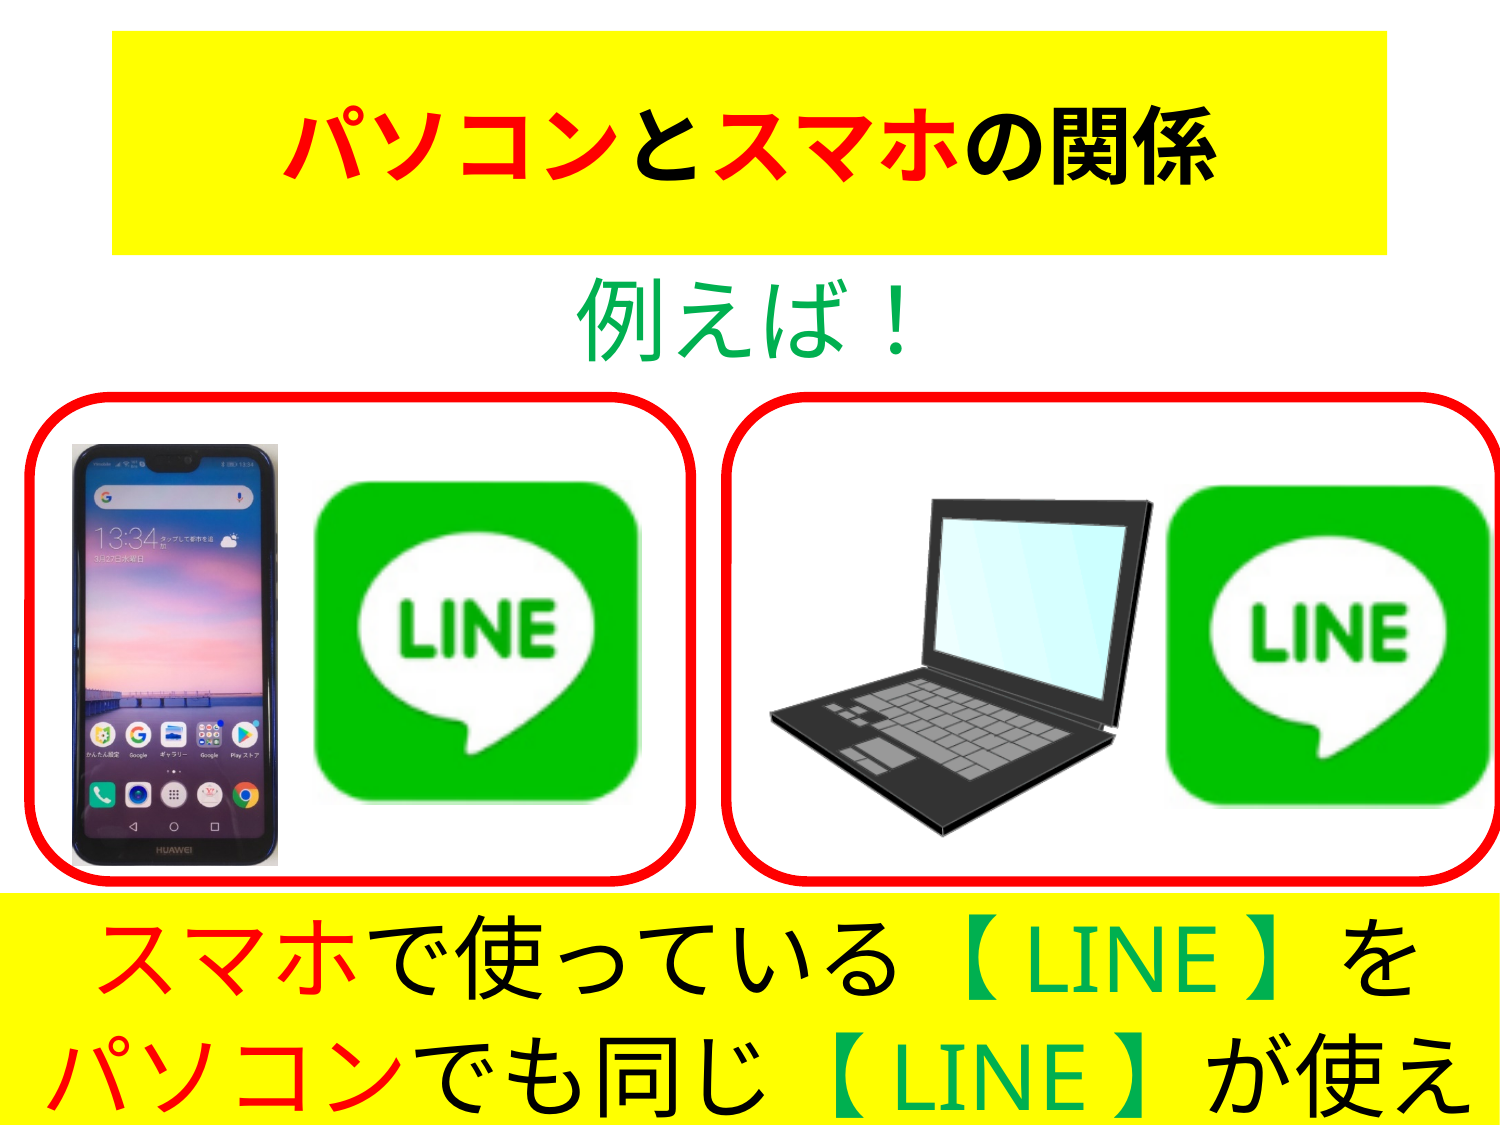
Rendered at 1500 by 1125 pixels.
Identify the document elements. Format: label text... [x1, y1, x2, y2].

picture [748, 484, 1494, 847]
text_box [27, 394, 694, 884]
text_box スマホで使っている【LINE】を パソコンでも同じ【LINE】が使える！ [0, 893, 1500, 1125]
text_box [724, 394, 1500, 884]
text_box パソコンとスマホの関係 [112, 30, 1388, 256]
picture [72, 444, 278, 866]
text_box 例えば！ [0, 255, 1500, 397]
picture [312, 480, 643, 806]
